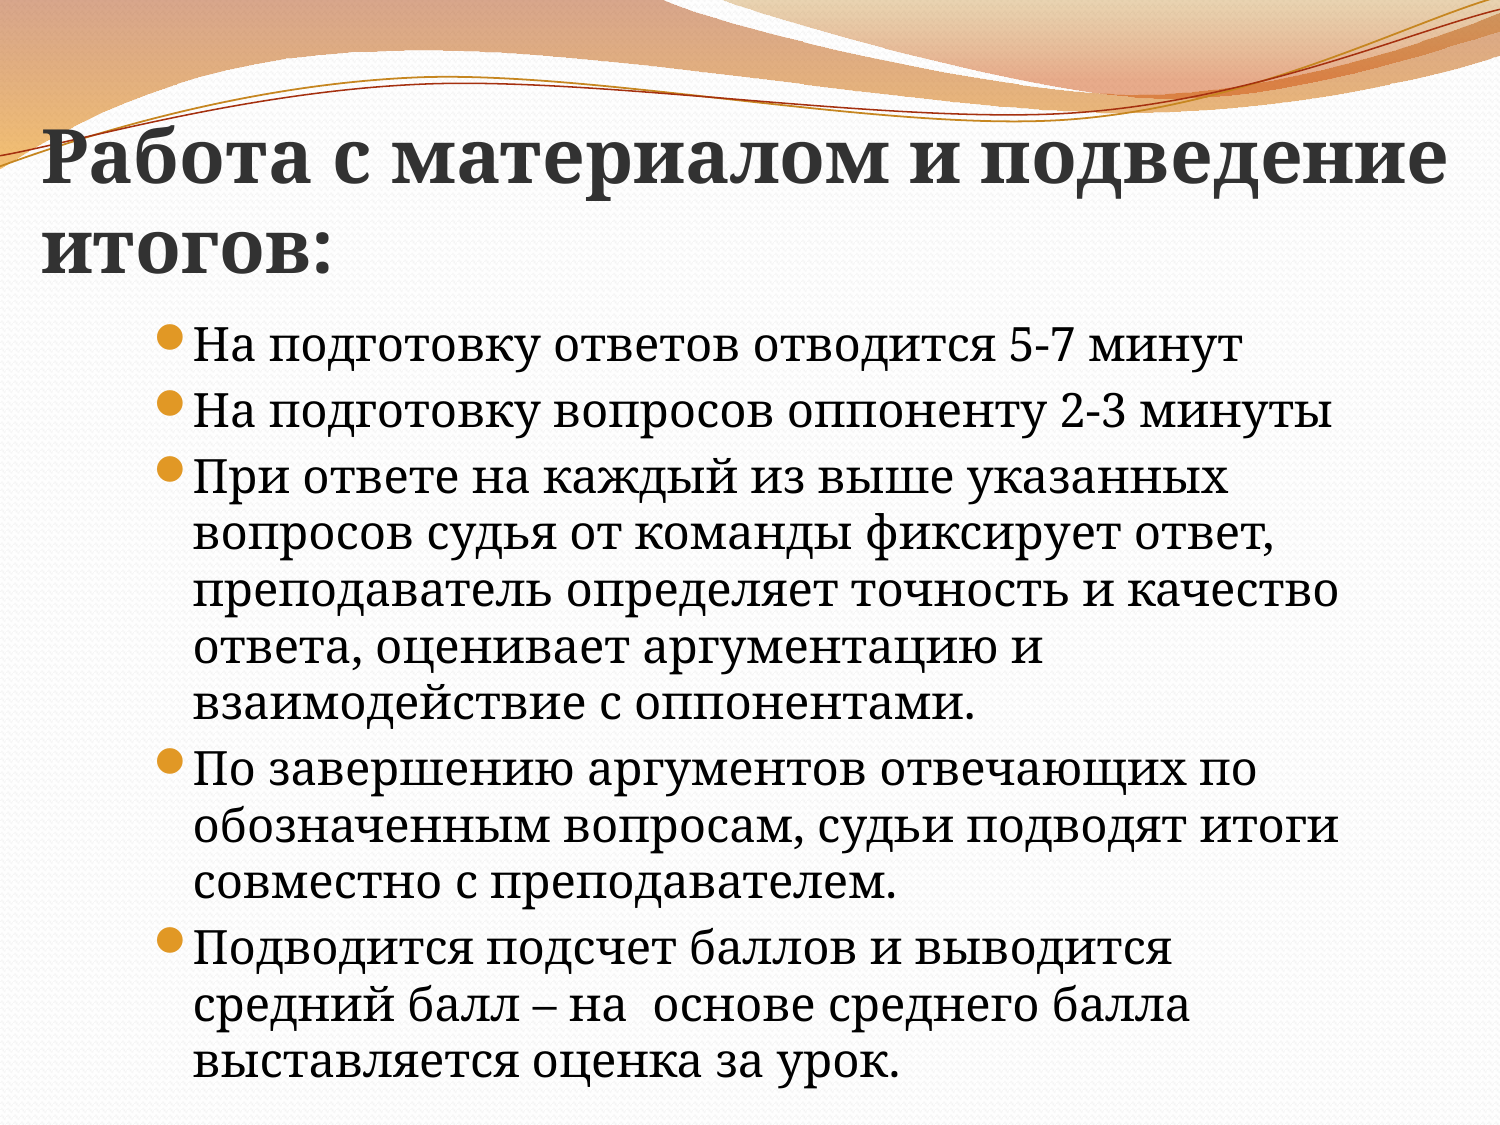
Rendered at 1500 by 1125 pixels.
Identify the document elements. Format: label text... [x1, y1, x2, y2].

list На подготовку ответов отводится 5-7 минут На подготовку вопросов оппоненту 2-3 минуты При ответе на каждый из выше указанных вопросов судья от команды фиксирует ответ, преподаватель определяет точность и качество ответа, оценивает аргументацию и взаимодействие с оппонентами. По завершению аргументов отвечающих по обозначенным вопросам, судьи подводят итоги совместно с преподавателем. Подводится подсчет баллов и выводится средний балл – на основе среднего балла выставляется оценка за урок. [138, 314, 1379, 1112]
text_box Работа с материалом и подведение итогов: [41, 125, 1477, 289]
